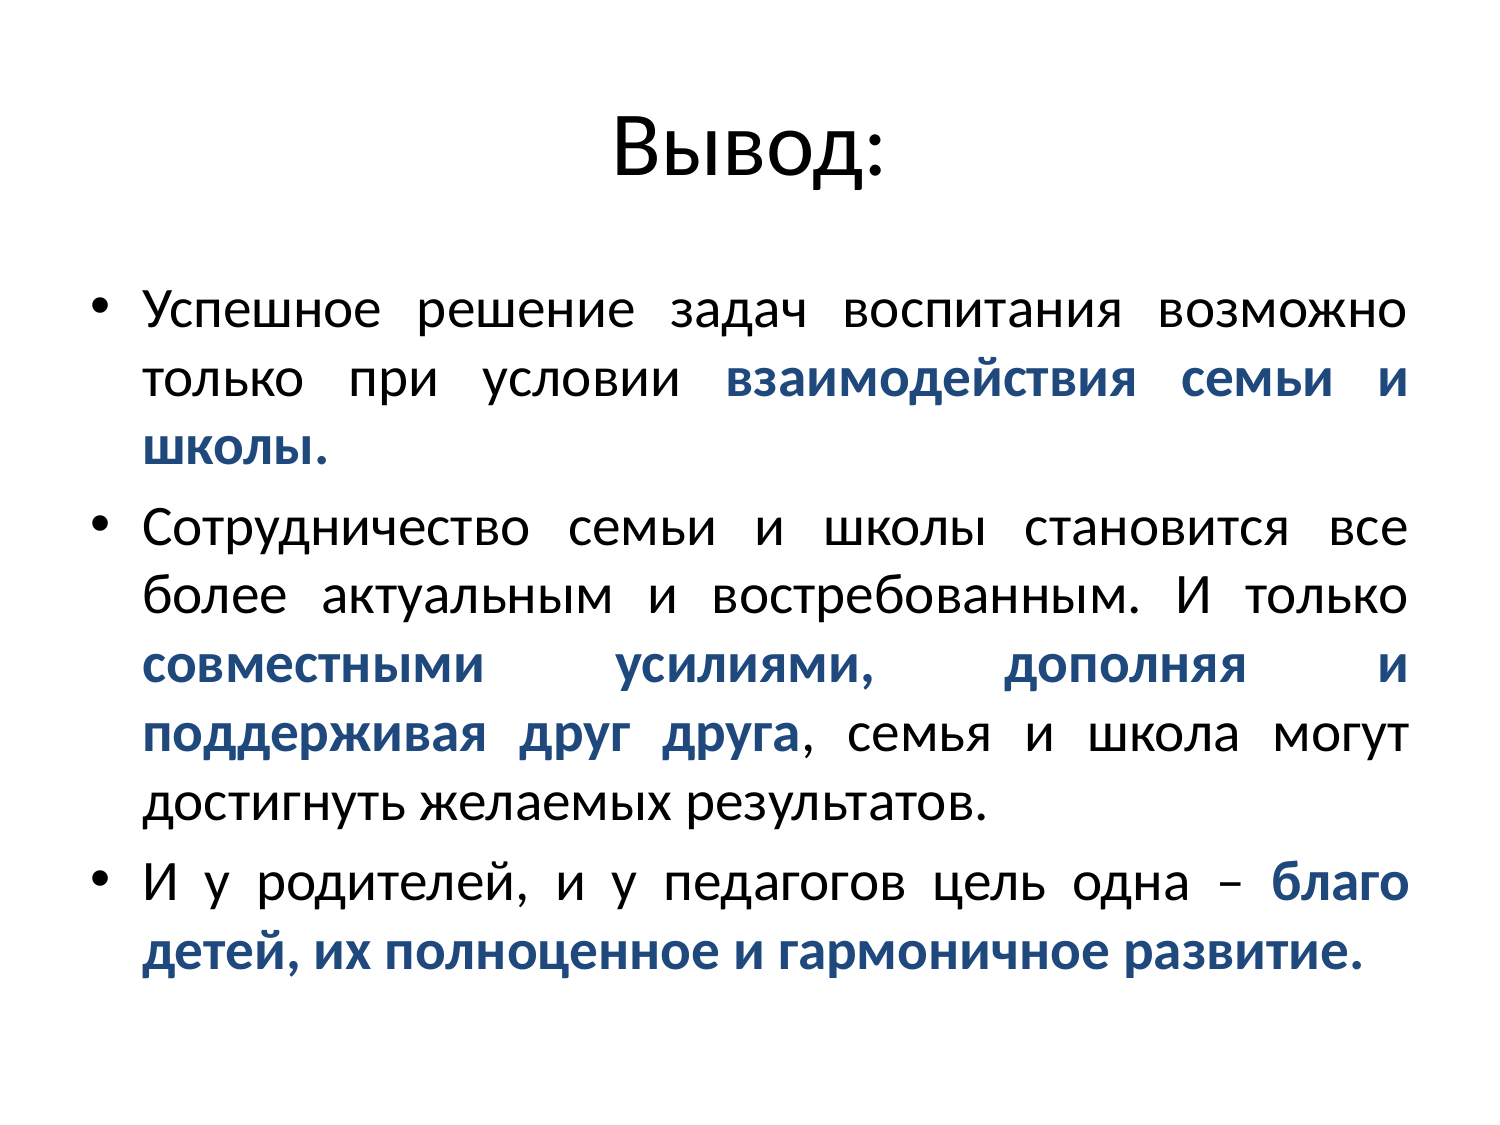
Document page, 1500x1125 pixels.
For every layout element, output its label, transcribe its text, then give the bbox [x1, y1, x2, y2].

list Успешное решение задач воспитания возможно только при условии взаимодействия семьи и школы. Сотрудничество семьи и школы становится все более актуальным и востребованным. И только совместными усилиями, дополняя и поддерживая друг друга, семья и школа могут достигнуть желаемых результатов. И у родителей, и у педагогов цель одна – благо детей, их полноценное и гармоничное развитие. [75, 262, 1425, 1005]
title Вывод: [75, 45, 1425, 233]
